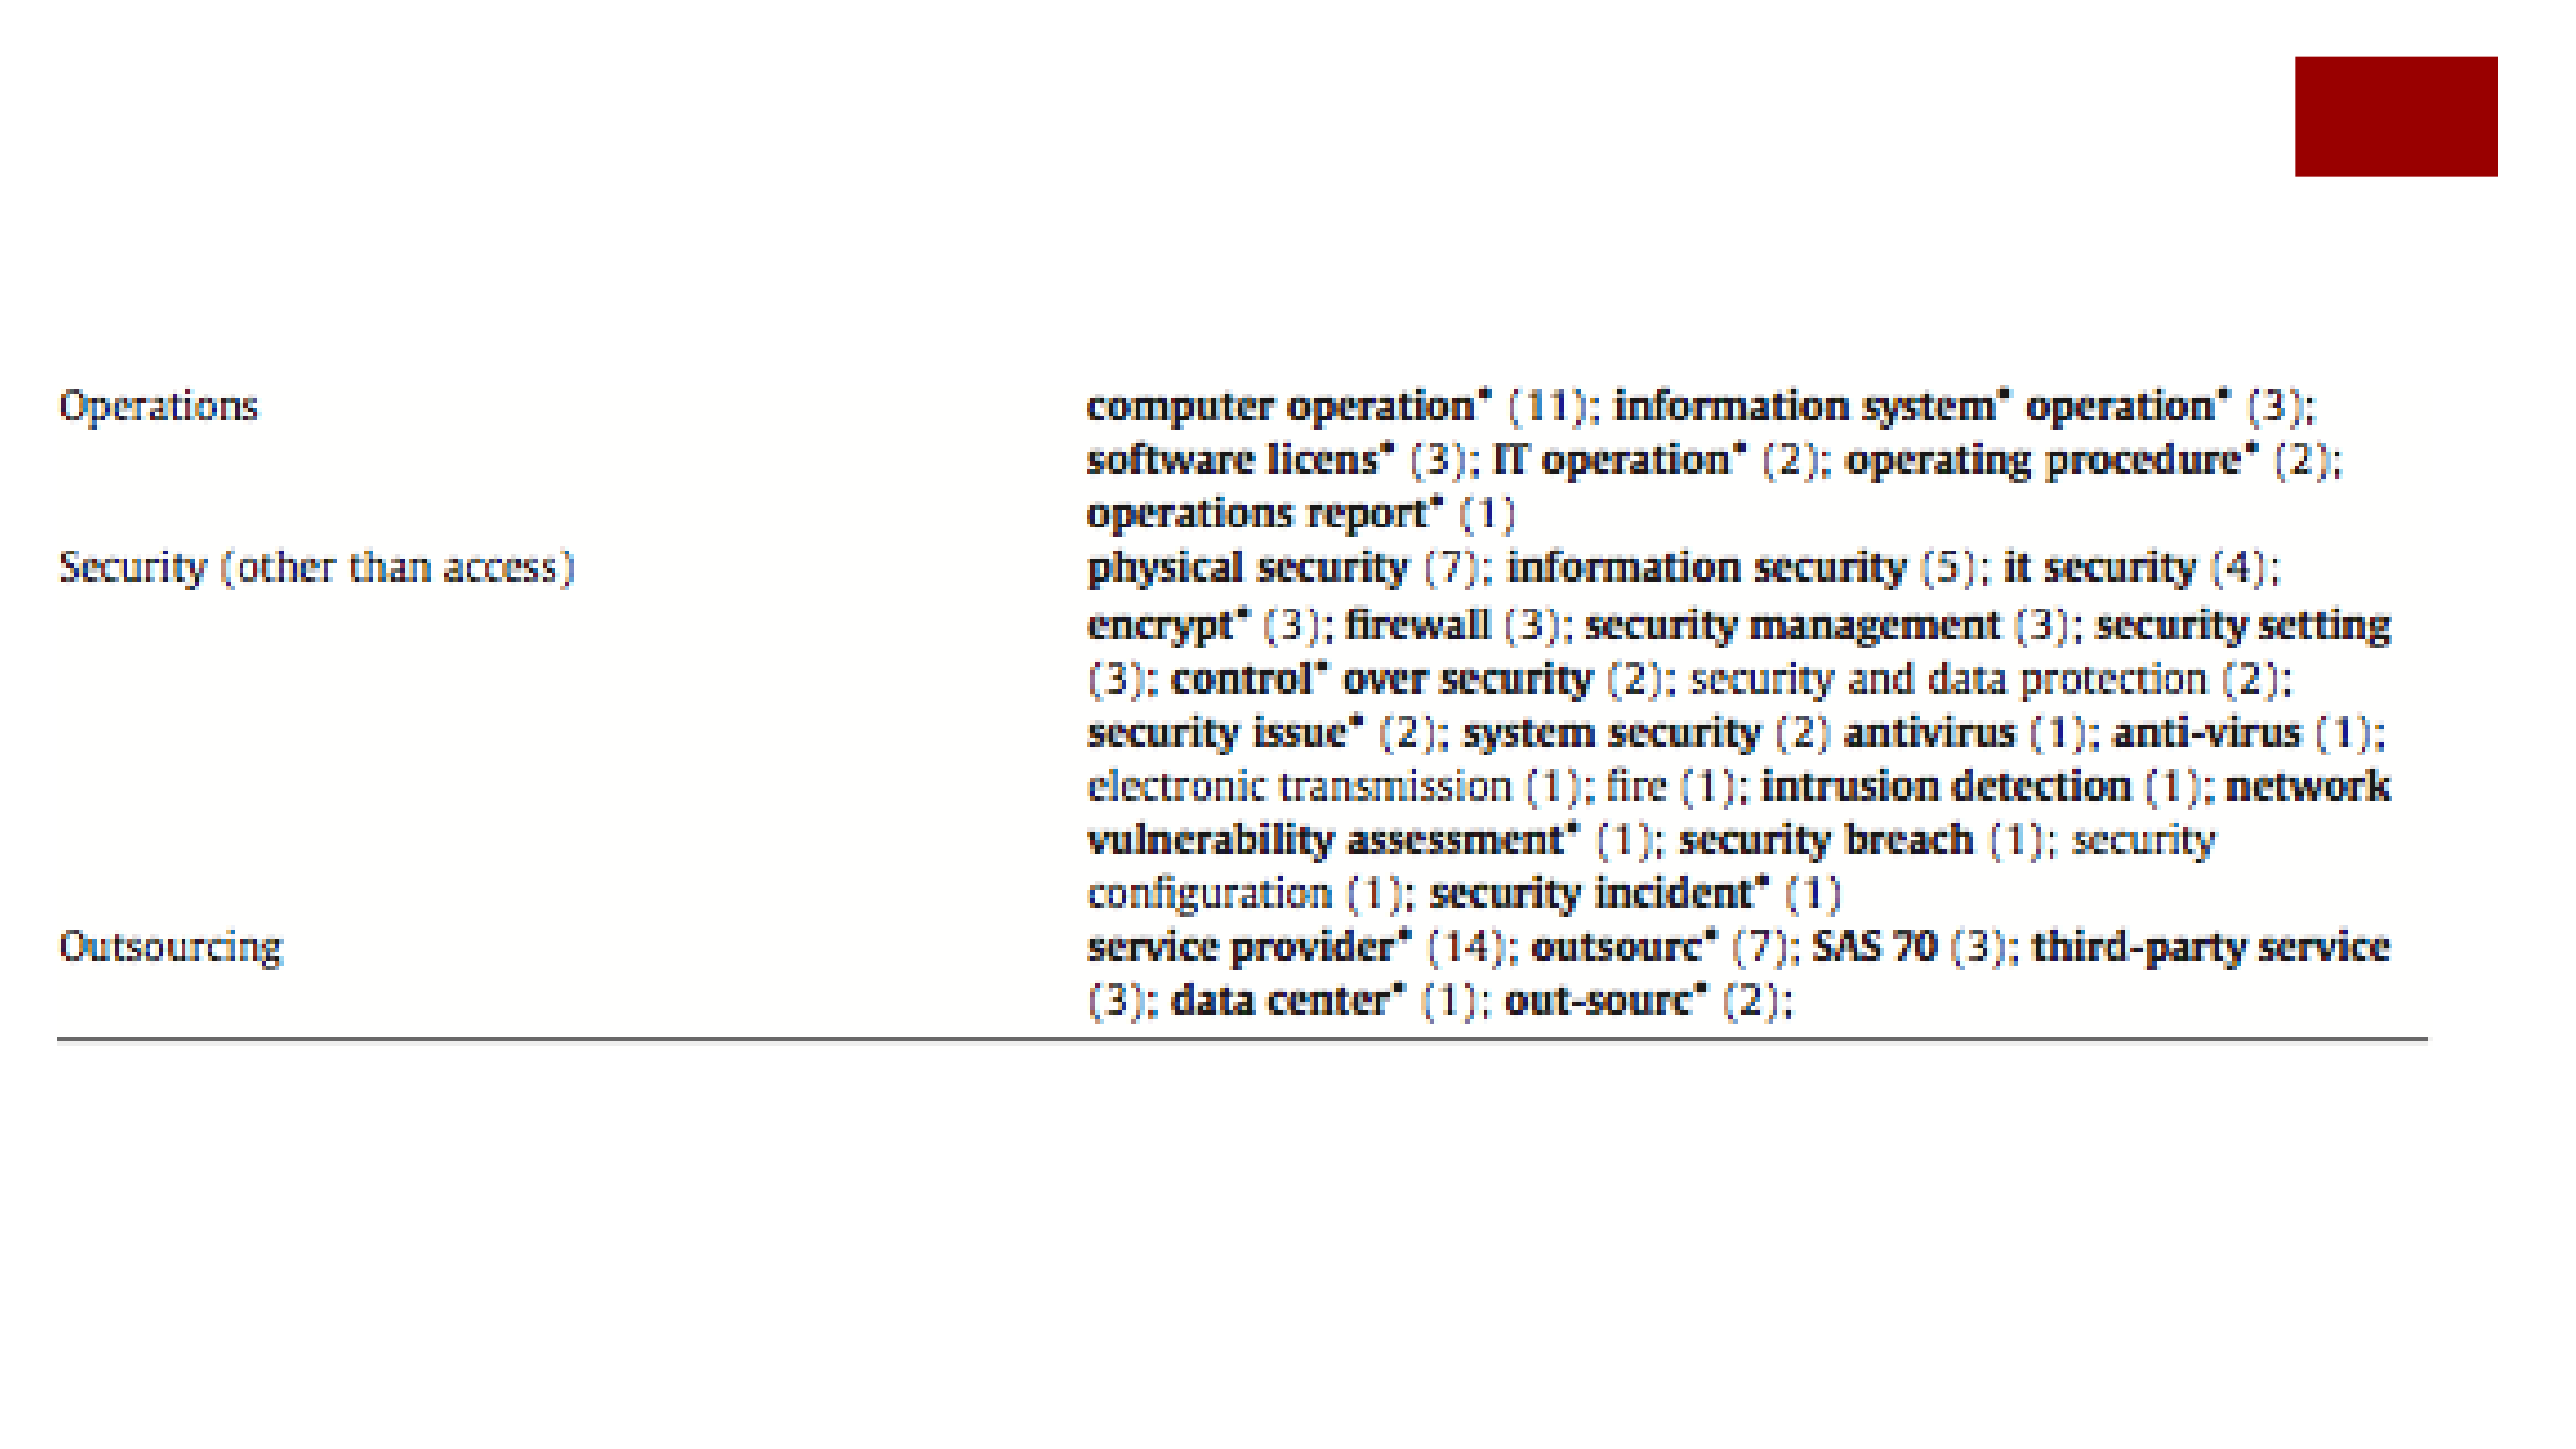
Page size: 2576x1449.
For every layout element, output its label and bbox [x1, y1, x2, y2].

picture [56, 385, 2482, 1051]
